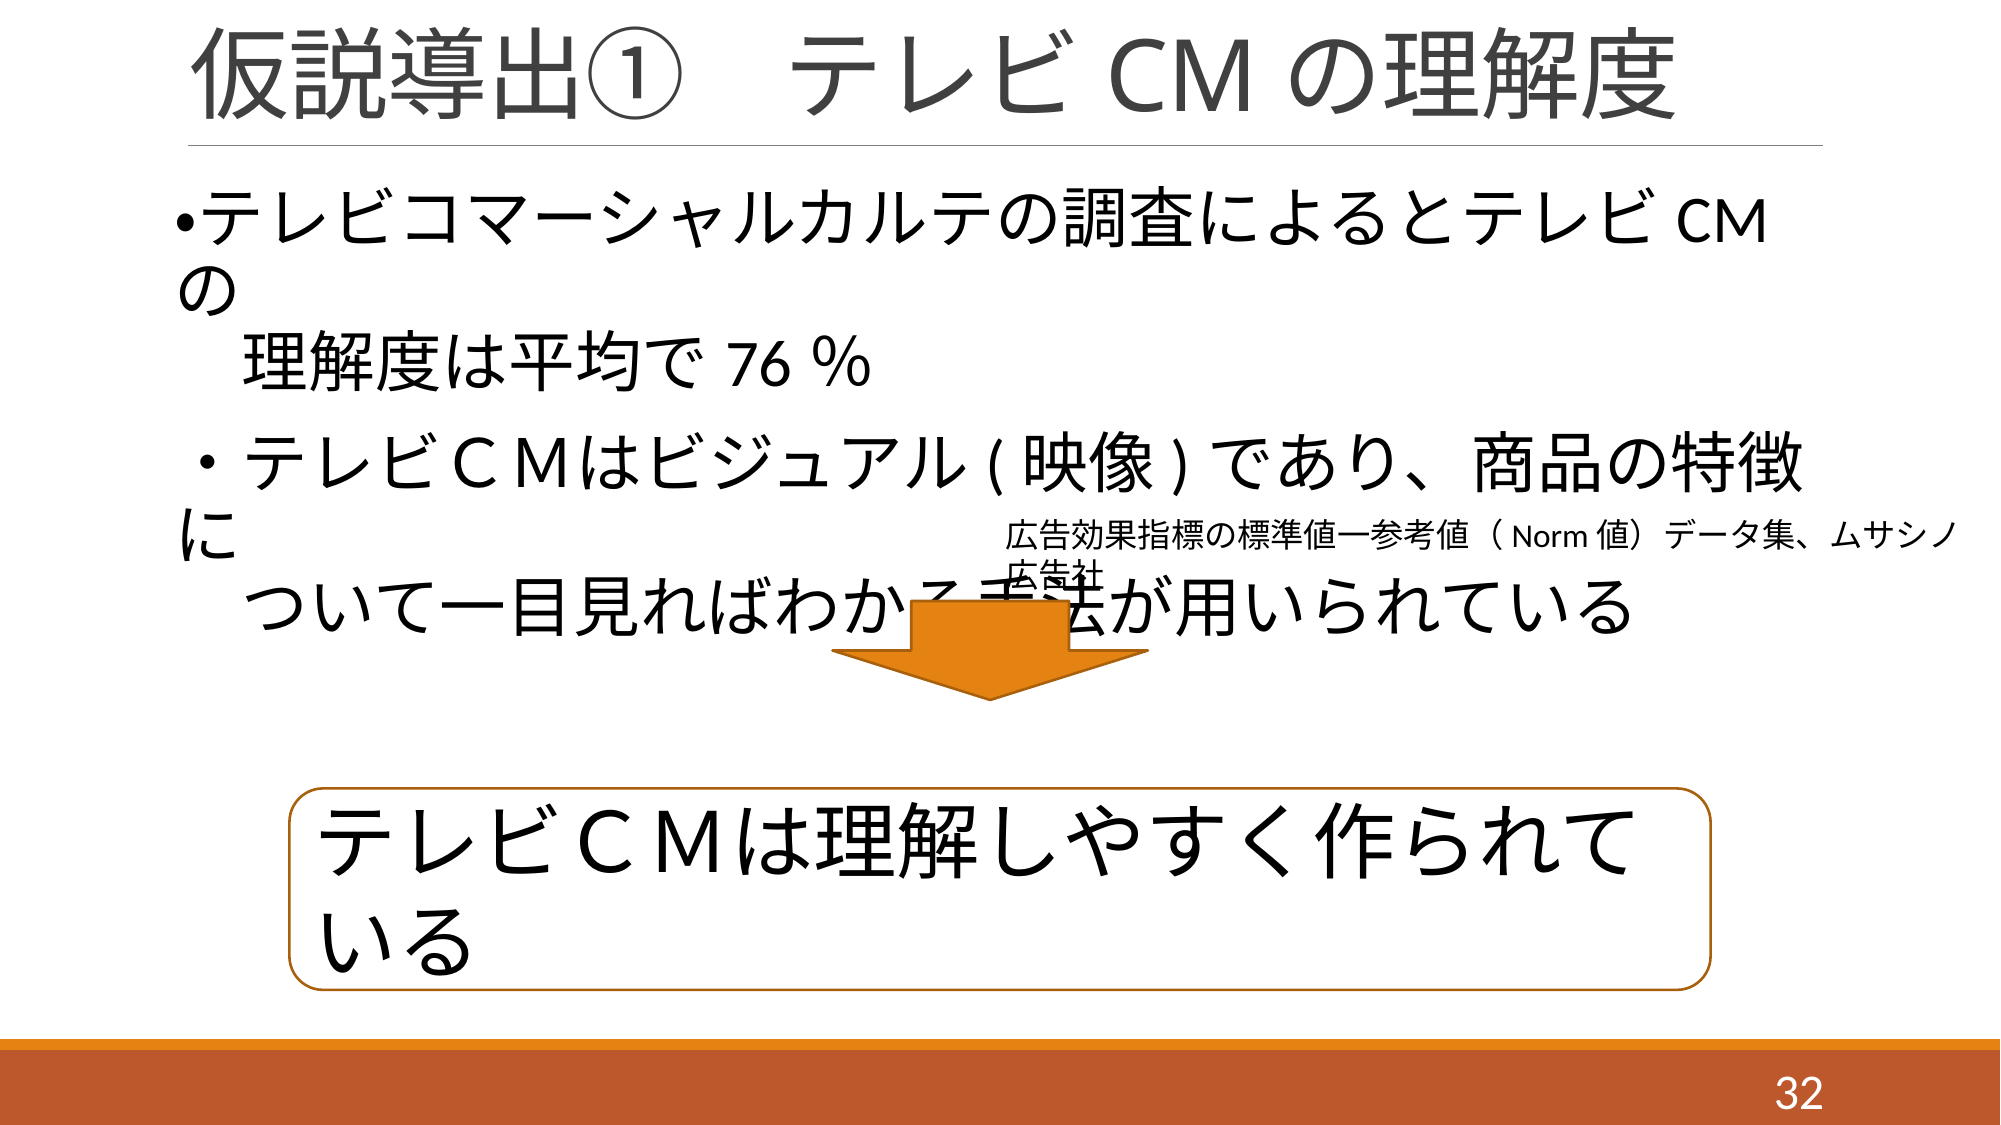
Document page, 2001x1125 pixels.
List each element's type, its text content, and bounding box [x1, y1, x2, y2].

text_box [831, 599, 1150, 702]
title 仮説導出① テレビCMの理解度 [174, 13, 1825, 140]
text_box 広告効果指標の標準値一参考値（Norm値）データ集、ムサシノ広告社 [990, 506, 2000, 602]
list ・テレビコマーシャルカルテの調査によるとテレビCMの 理解度は平均で76％ ・テレビＣＭはビジュアル(映像)であり、商品の特徴に ついて一目見ればわかる手法が用いられている [174, 177, 1825, 1014]
text_box テレビＣＭは理解しやすく作られている [288, 787, 1712, 992]
slide_number 32 [1624, 1059, 1840, 1120]
